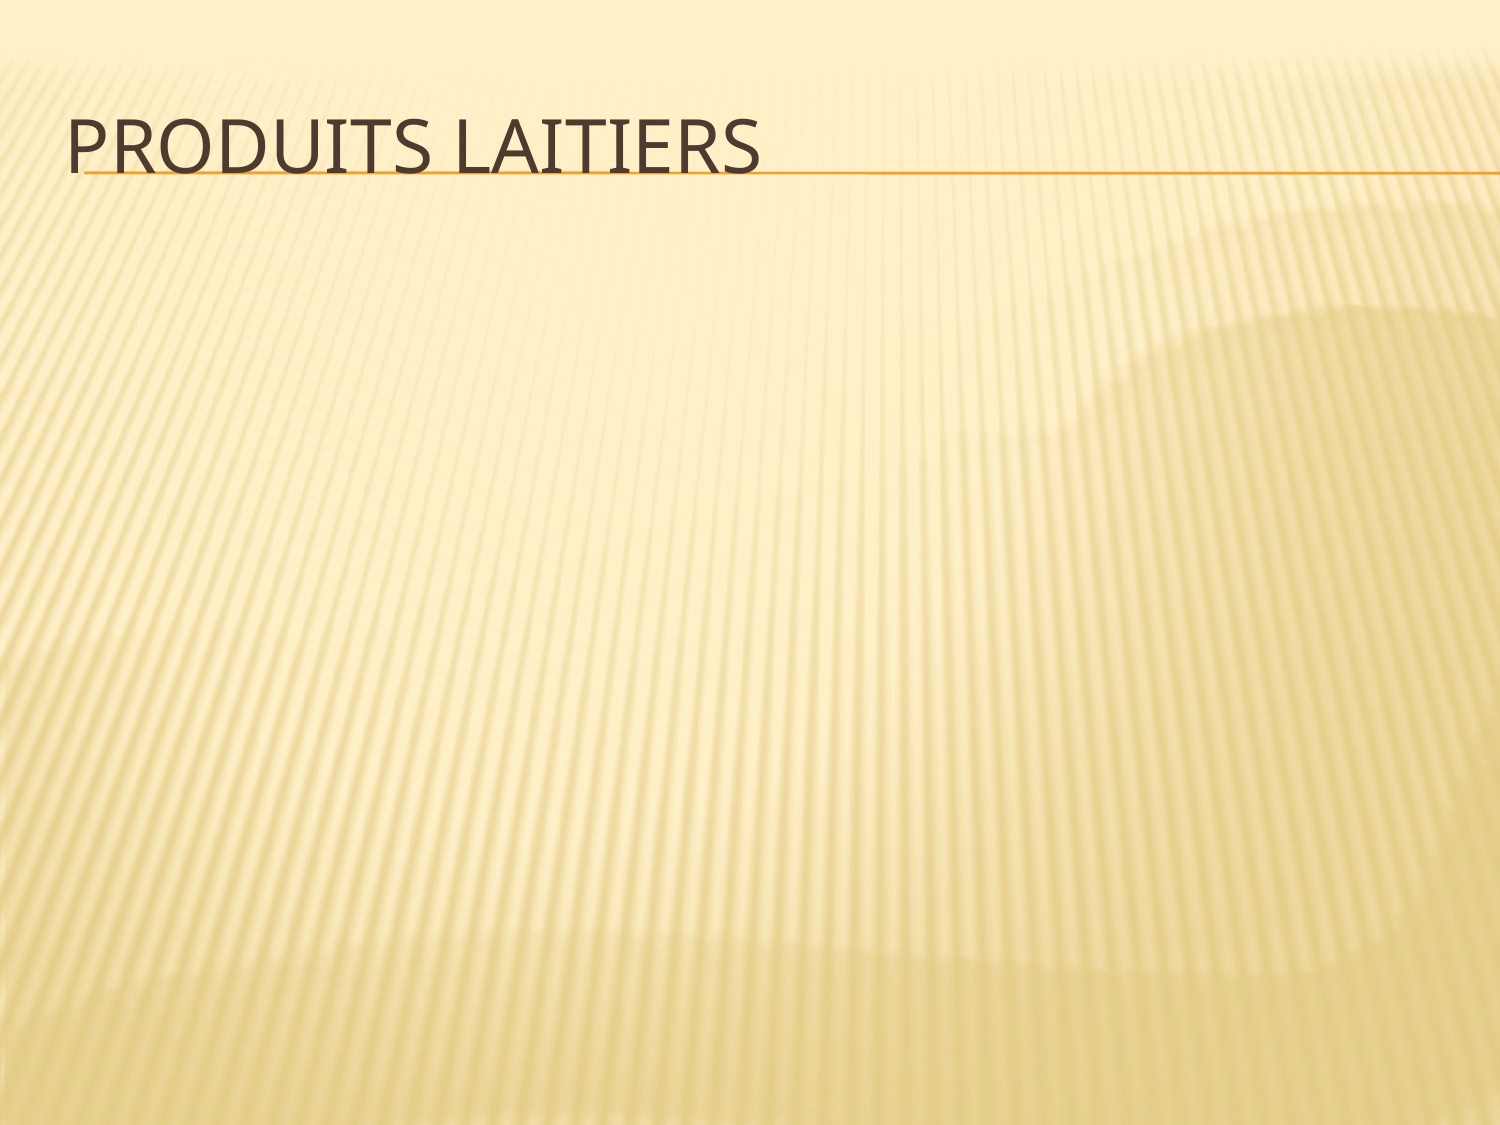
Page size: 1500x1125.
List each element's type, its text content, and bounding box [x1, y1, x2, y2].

title Produits laitiers [50, 75, 1475, 213]
